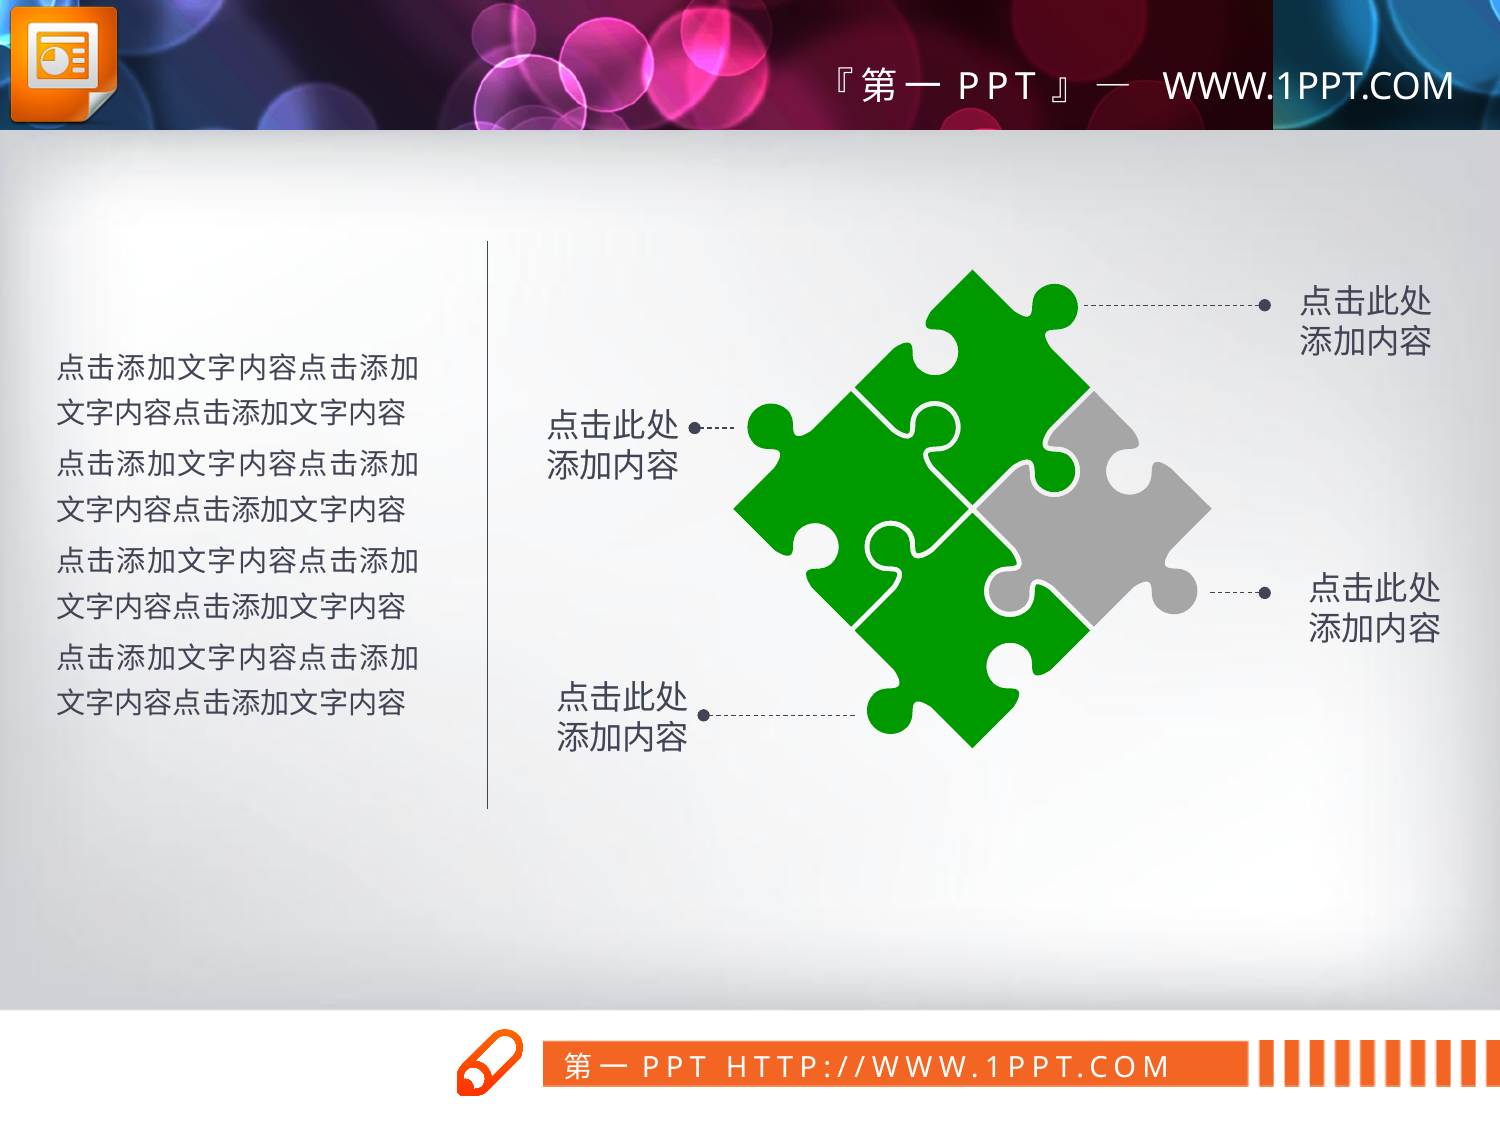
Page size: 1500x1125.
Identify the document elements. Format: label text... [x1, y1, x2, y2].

text_box [854, 512, 1091, 749]
text_box 点击此处 添加内容 [531, 397, 695, 492]
picture [543, 1040, 1500, 1087]
text_box 点击添加文字内容点击添加文字内容点击添加文字内容 点击添加文字内容点击添加文字内容点击添加文字内容 点击添加文字内容点击添加文字内容点击添加文字内容 点击添加文字内容点击添加文字内容点击添加文字内容 [41, 331, 435, 763]
text_box [976, 390, 1212, 627]
text_box 点击此处 添加内容 [541, 669, 705, 764]
text_box [733, 391, 969, 627]
text_box [854, 269, 1091, 506]
picture [0, 0, 1500, 1012]
text_box 点击此处 添加内容 [1293, 560, 1457, 655]
text_box 点击此处 添加内容 [1285, 272, 1448, 368]
